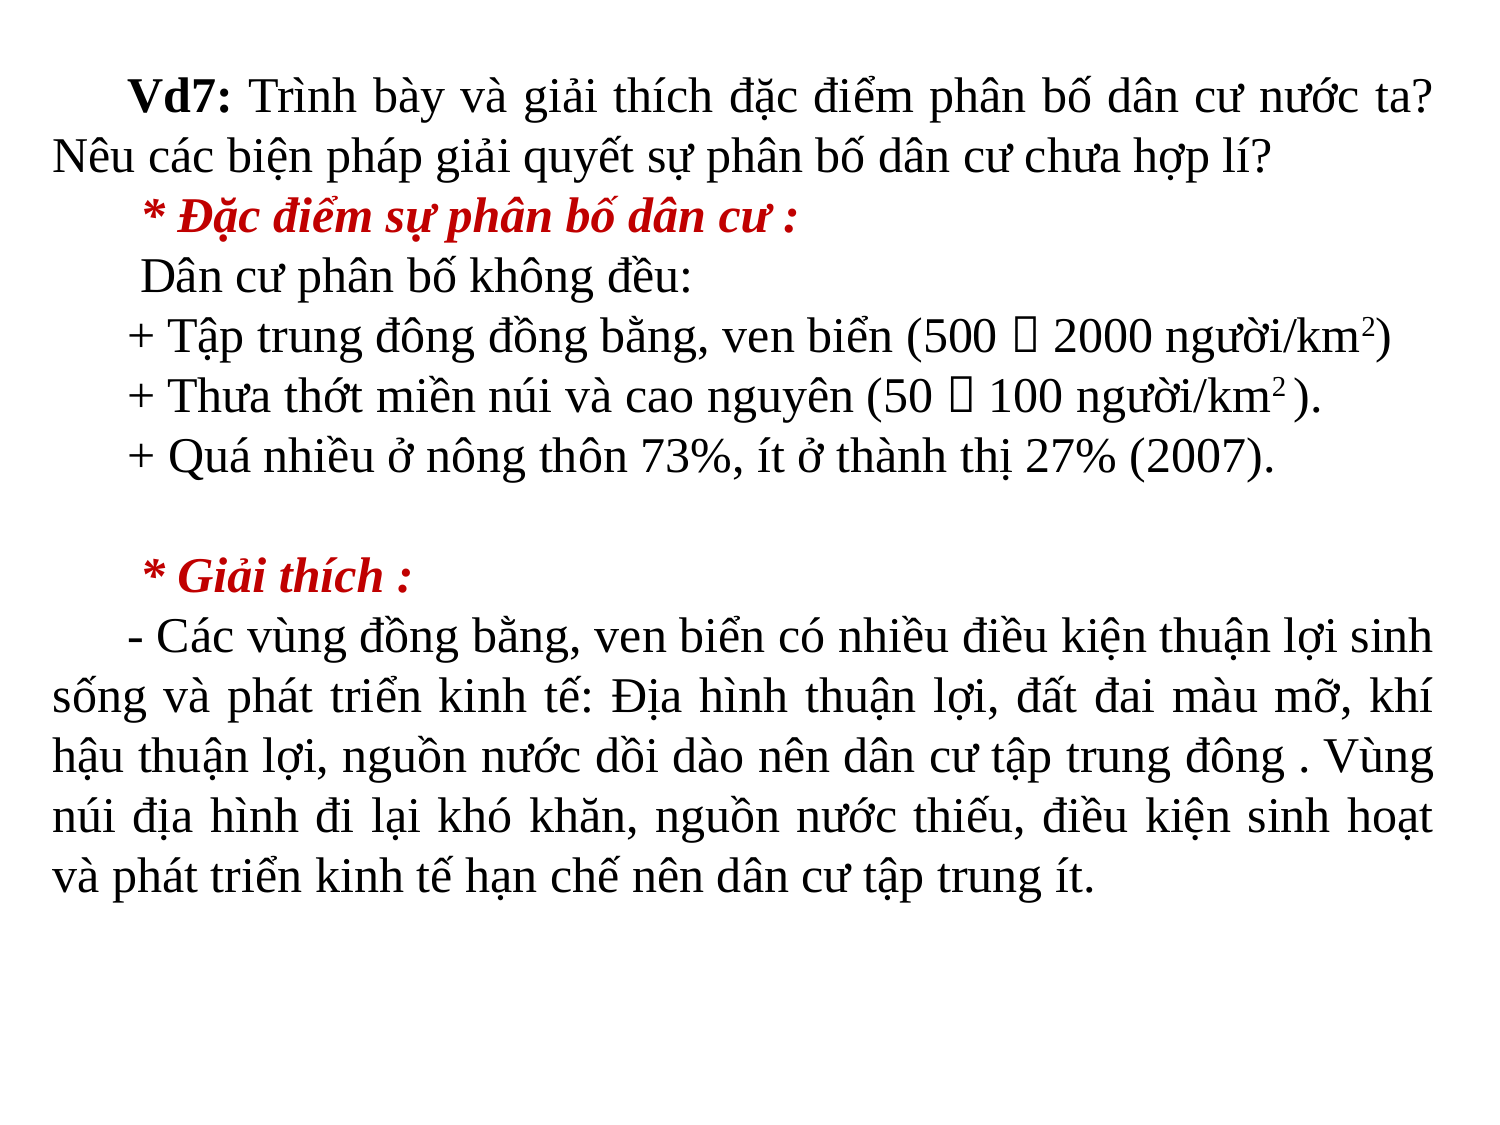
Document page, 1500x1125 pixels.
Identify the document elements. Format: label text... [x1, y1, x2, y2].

text_box Vd7: Trình bày và giải thích đặc điểm phân bố dân cư nước ta? Nêu các biện pháp giải quyết sự phân bố dân cư chưa hợp lí? * Đặc điểm sự phân bố dân cư : Dân cư phân bố không đều: + Tập trung đông đồng bằng, ven biển (500  2000 người/km2) + Thưa thớt miền núi và cao nguyên (50  100 người/km2 ). + Quá nhiều ở nông thôn 73%, ít ở thành thị 27% (2007). * Giải thích : - Các vùng đồng bằng, ven biển có nhiều điều kiện thuận lợi sinh sống và phát triển kinh tế: Địa hình thuận lợi, đất đai màu mỡ, khí hậu thuận lợi, nguồn nước dồi dào nên dân cư tập trung đông . Vùng núi địa hình đi lại khó khăn, nguồn nước thiếu, điều kiện sinh hoạt và phát triển kinh tế hạn chế nên dân cư tập trung ít. [37, 54, 1450, 970]
